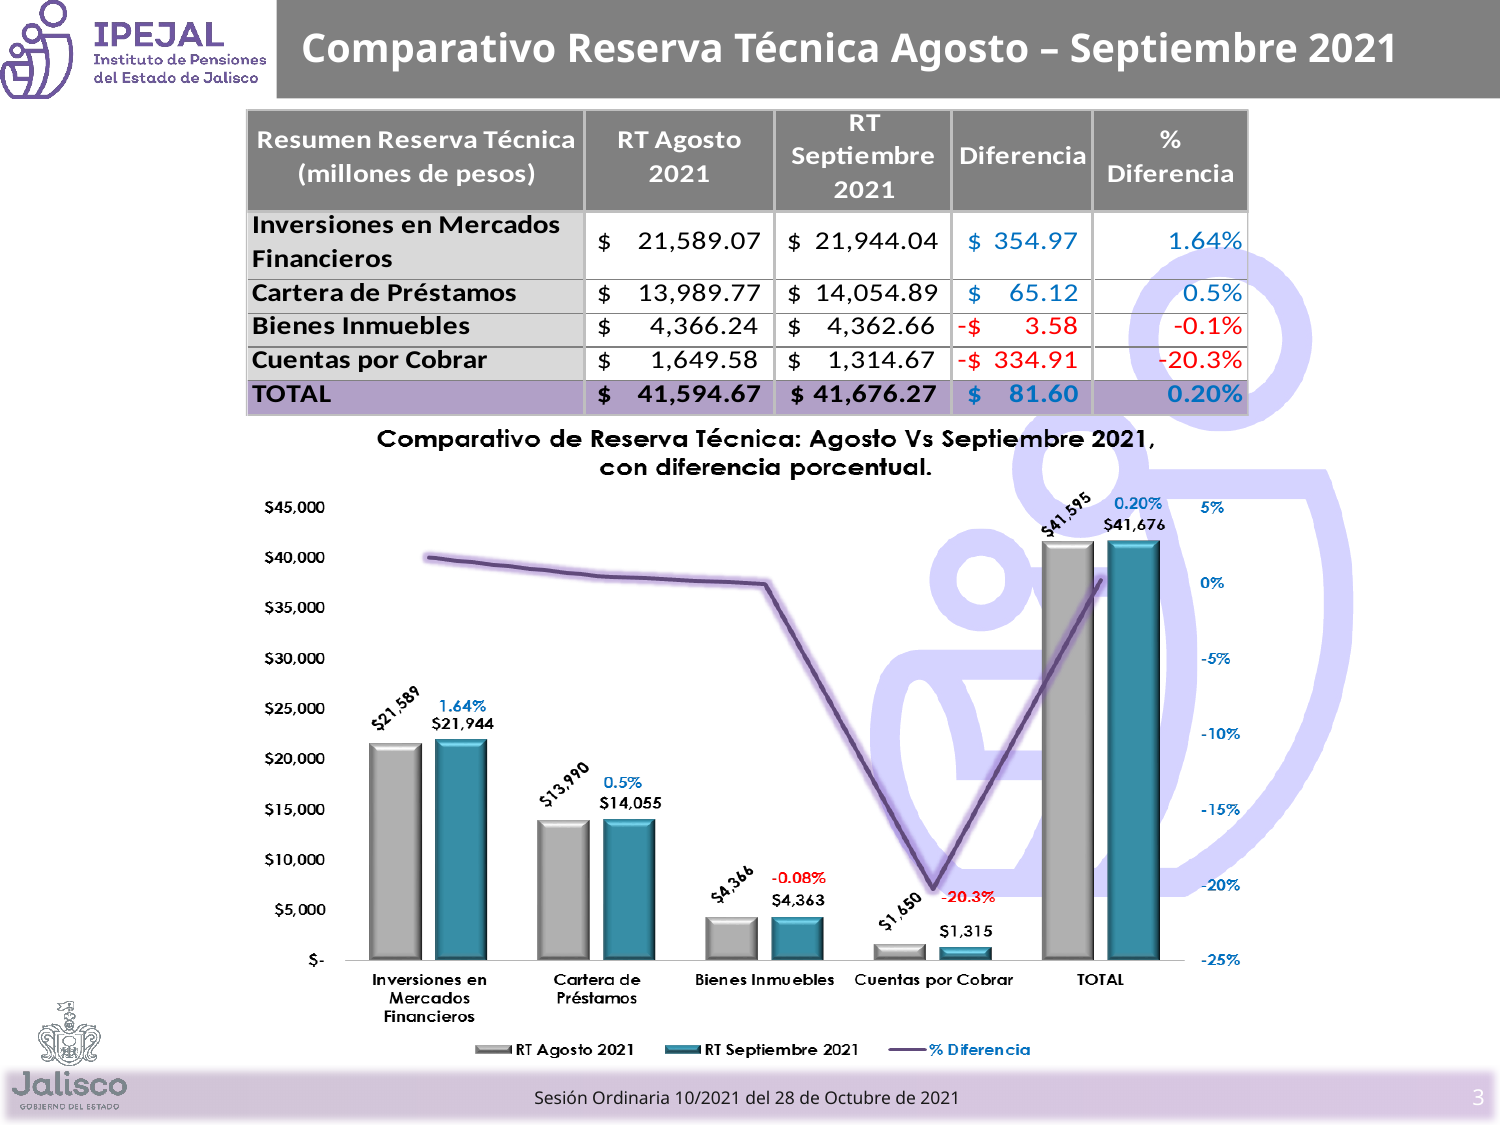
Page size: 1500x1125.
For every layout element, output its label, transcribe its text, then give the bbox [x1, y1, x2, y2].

footer Sesión Ordinaria 10/2021 del 28 de Octubre de 2021 [471, 1085, 1029, 1116]
picture [0, 0, 266, 99]
title Comparativo Reserva Técnica Agosto – Septiembre 2021 [277, 1, 1425, 99]
picture [245, 109, 1253, 1073]
slide_number 3 [1149, 1069, 1500, 1125]
picture [0, 993, 153, 1120]
